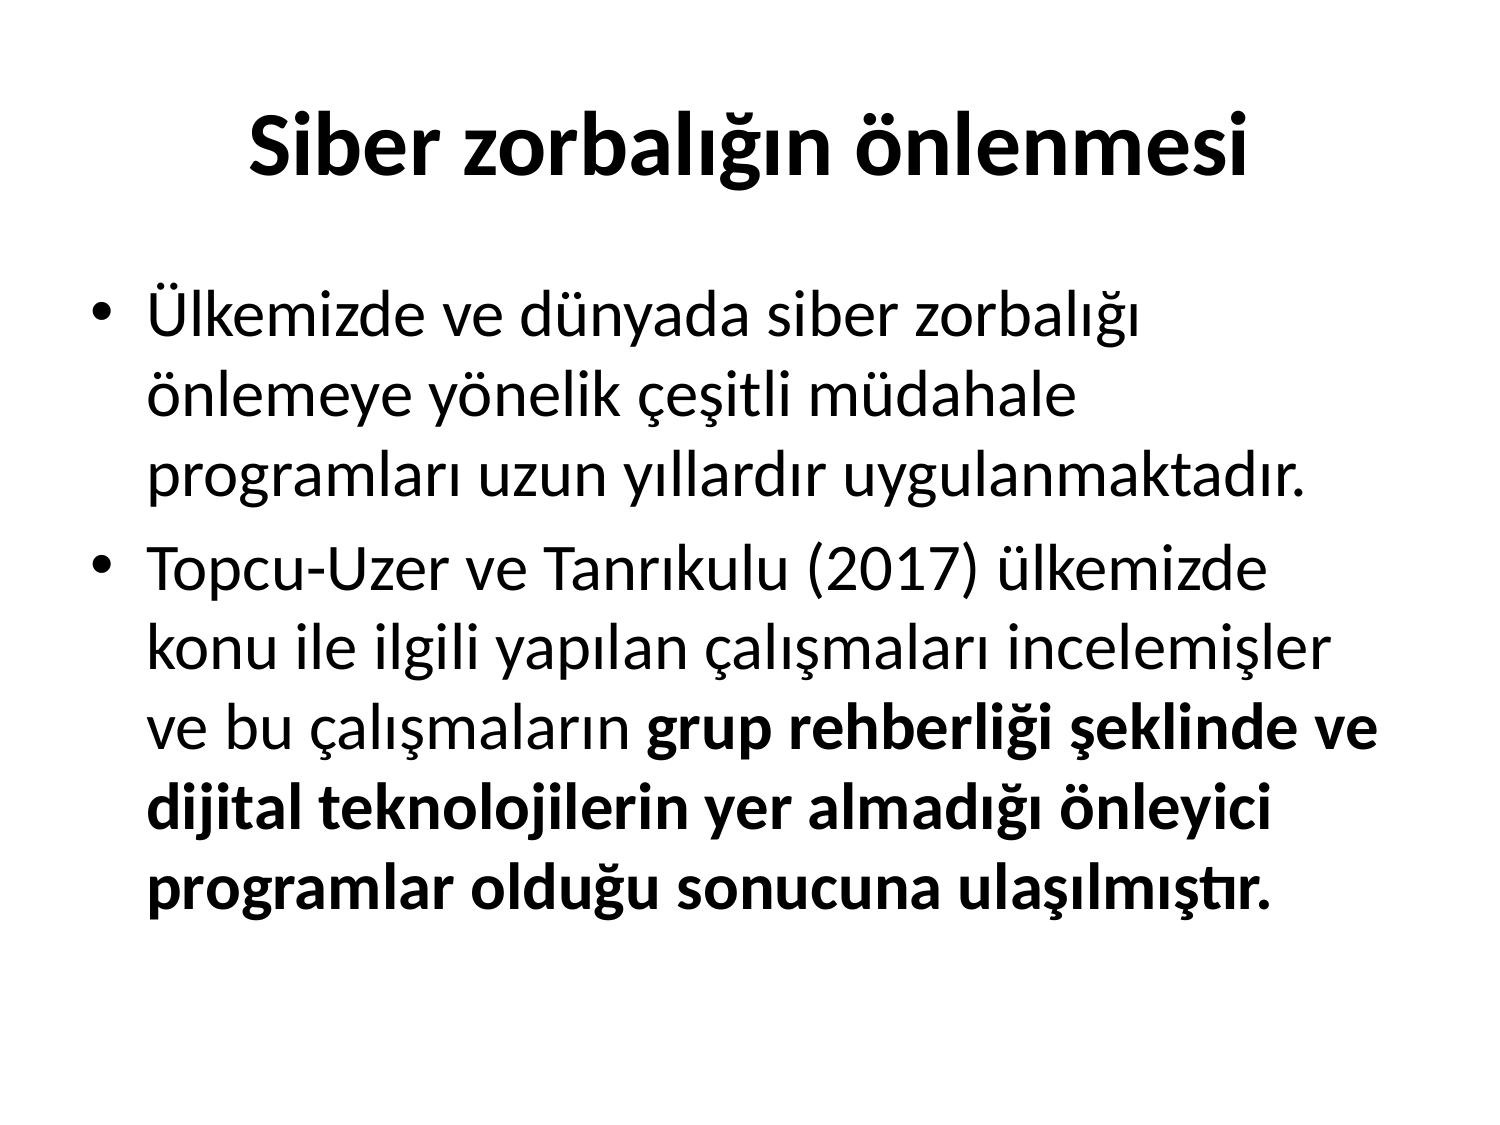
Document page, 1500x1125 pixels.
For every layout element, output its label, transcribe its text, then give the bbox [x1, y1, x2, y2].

title Siber zorbalığın önlenmesi [75, 45, 1425, 233]
list Ülkemizde ve dünyada siber zorbalığı önlemeye yönelik çeşitli müdahale programları uzun yıllardır uygulanmaktadır. Topcu-Uzer ve Tanrıkulu (2017) ülkemizde konu ile ilgili yapılan çalışmaları incelemişler ve bu çalışmaların grup rehberliği şeklinde ve dijital teknolojilerin yer almadığı önleyici programlar olduğu sonucuna ulaşılmıştır. [75, 262, 1425, 1005]
